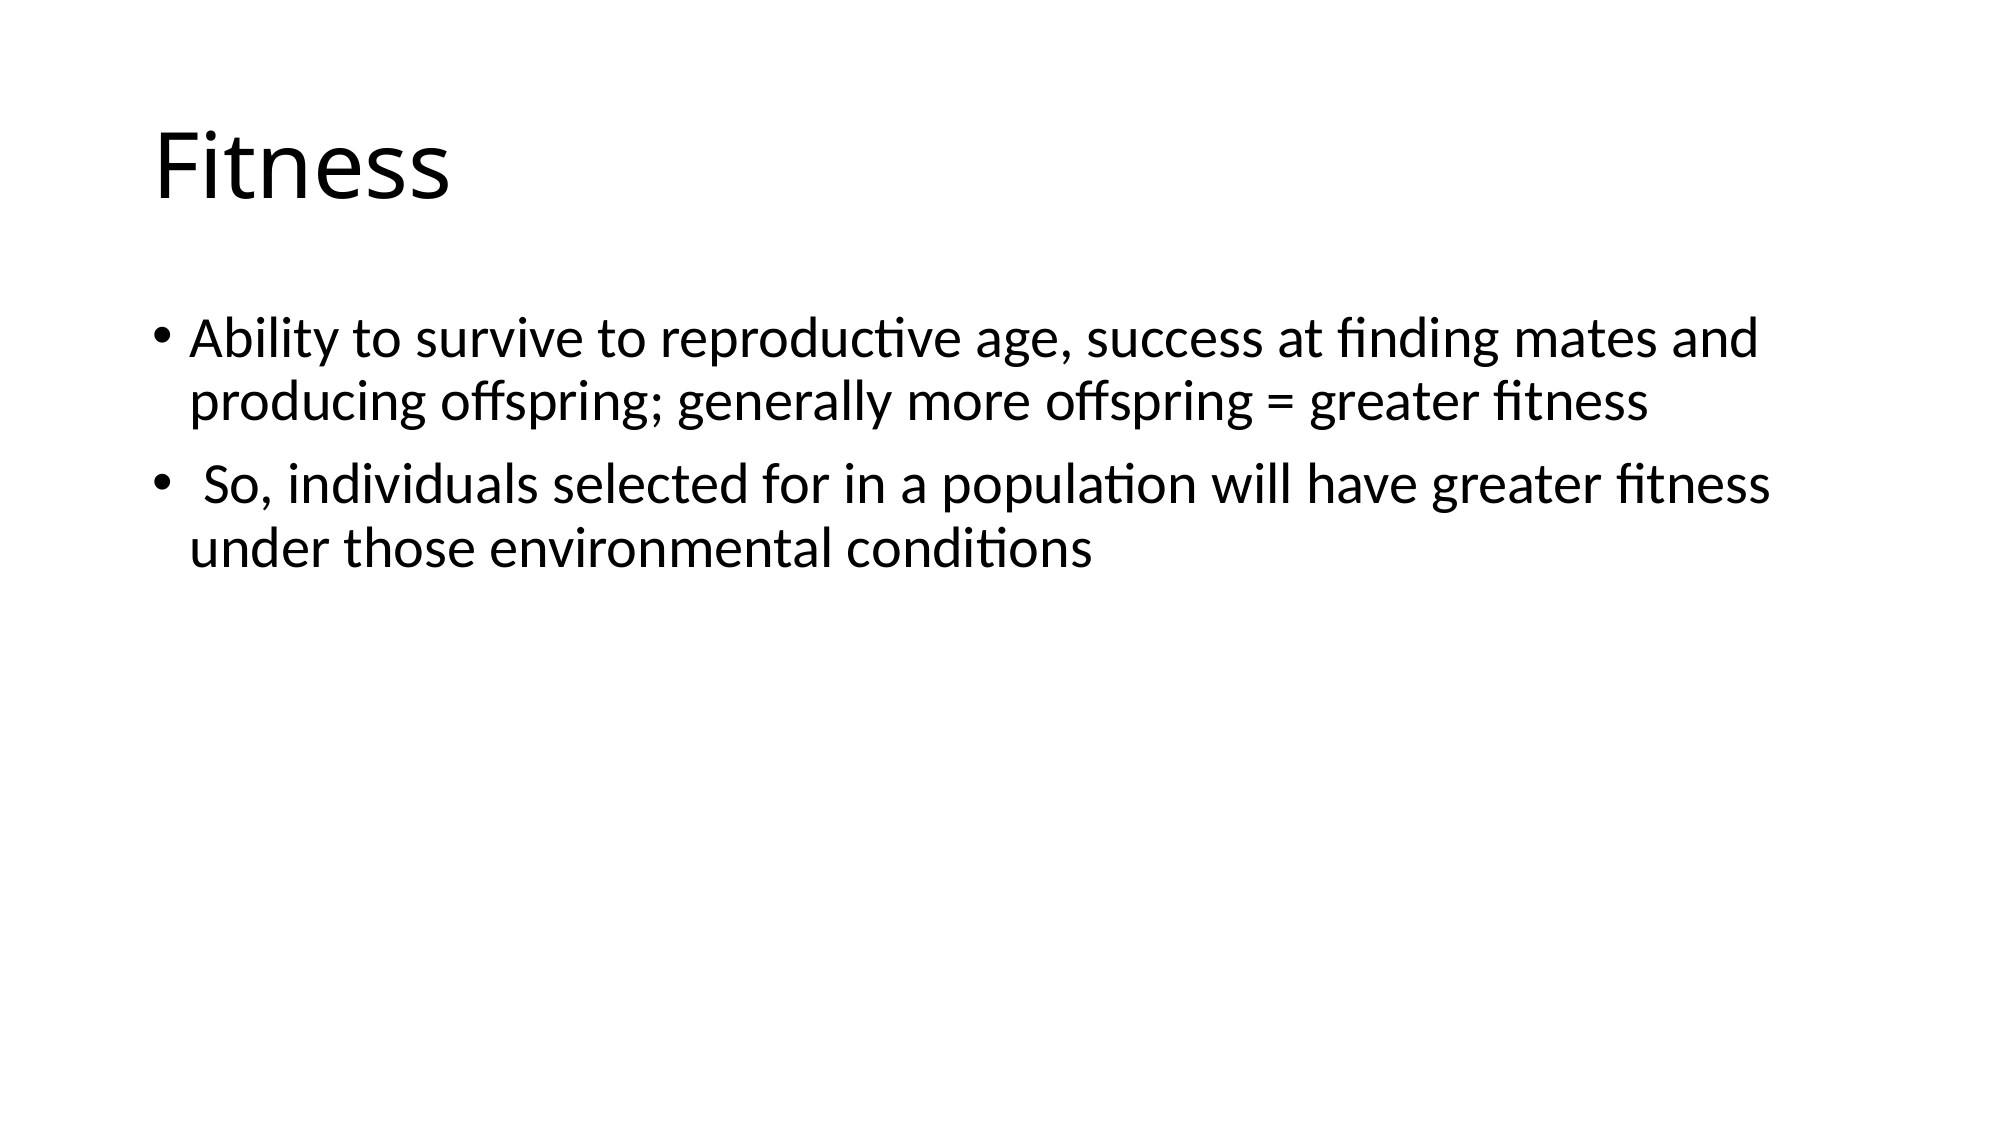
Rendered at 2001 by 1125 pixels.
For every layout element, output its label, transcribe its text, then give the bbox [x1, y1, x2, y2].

list Ability to survive to reproductive age, success at finding mates and producing offspring; generally more offspring = greater fitness So, individuals selected for in a population will have greater fitness under those environmental conditions [137, 299, 1863, 1014]
title Fitness [137, 59, 1863, 278]
